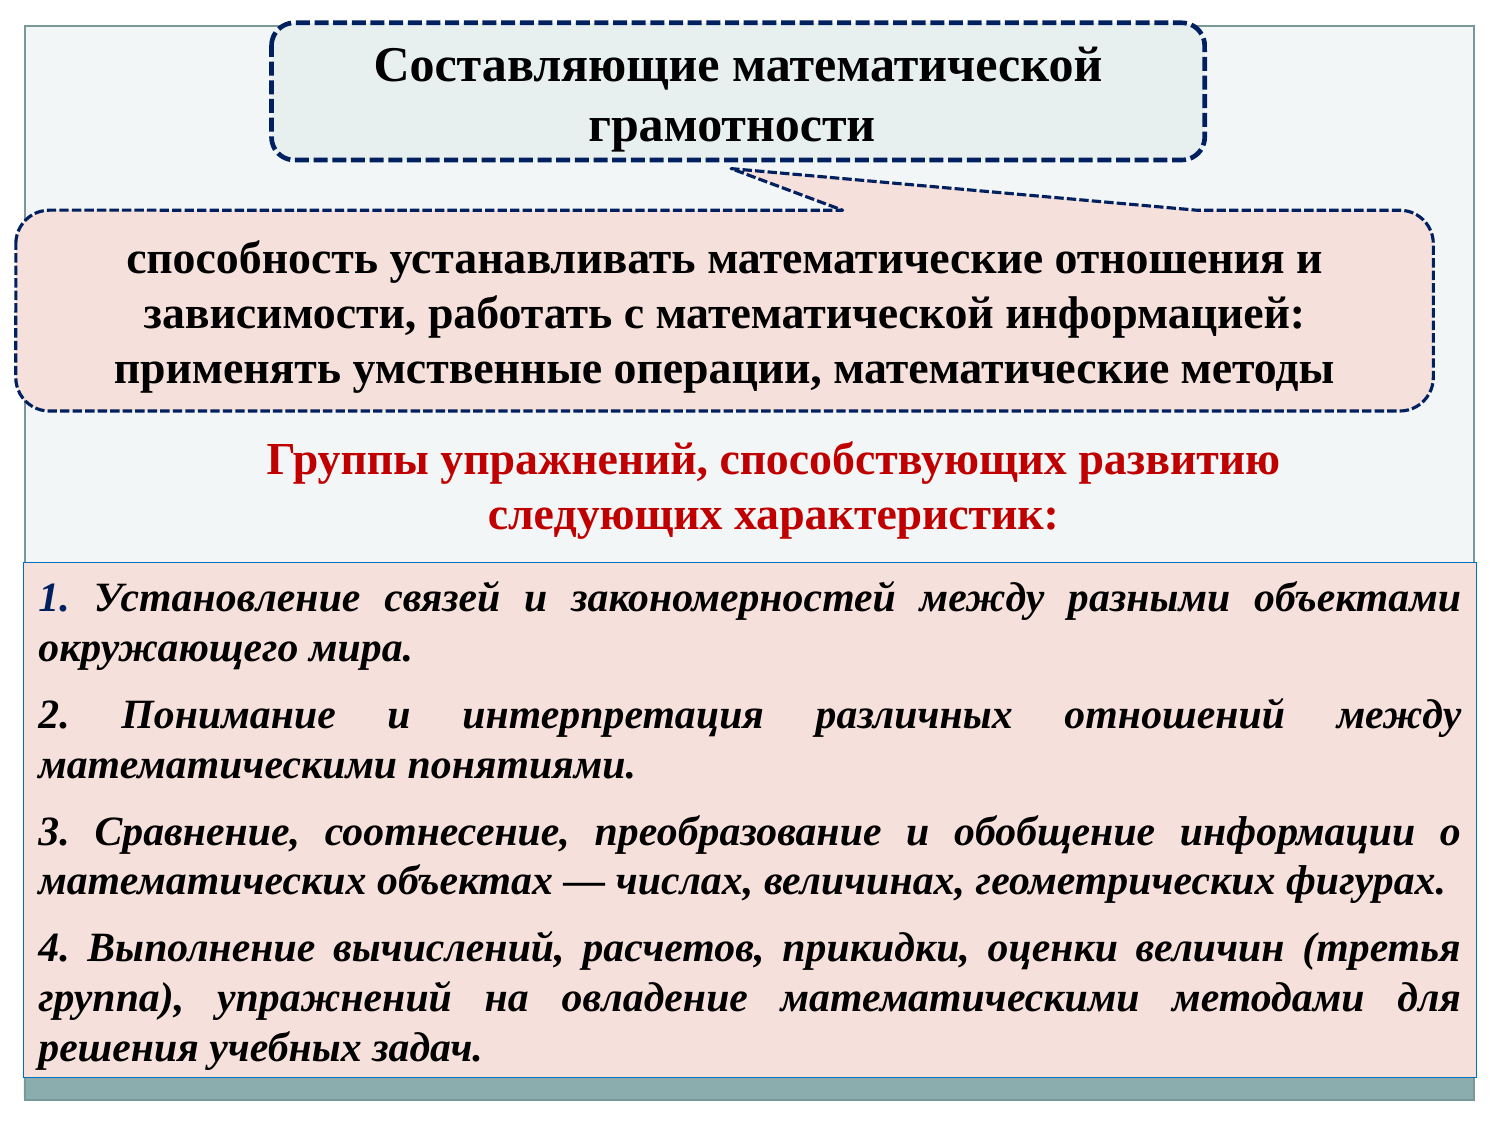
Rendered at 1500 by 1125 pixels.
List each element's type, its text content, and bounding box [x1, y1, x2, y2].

text_box 1. Установление связей и закономерностей между разными объектами окружающего мира. 2. Понимание и интерпретация различных отношений между математическими понятиями. 3. Сравнение, соотнесение, преобразование и обобщение информации о математических объектах — числах, величинах, геометрических фигурах. 4. Выполнение вычислений, расчетов, прикидки, оценки величин (третья группа), упражнений на овладение математическими методами для решения учебных задач. [23, 562, 1477, 1078]
text_box способность устанавливать математические отношения и зависимости, работать с математической информацией: применять умственные операции, математические методы [14, 167, 1435, 412]
text_box Группы упражнений, способствующих развитию следующих характеристик: [171, 421, 1376, 546]
text_box Составляющие математической грамотности [270, 21, 1206, 161]
